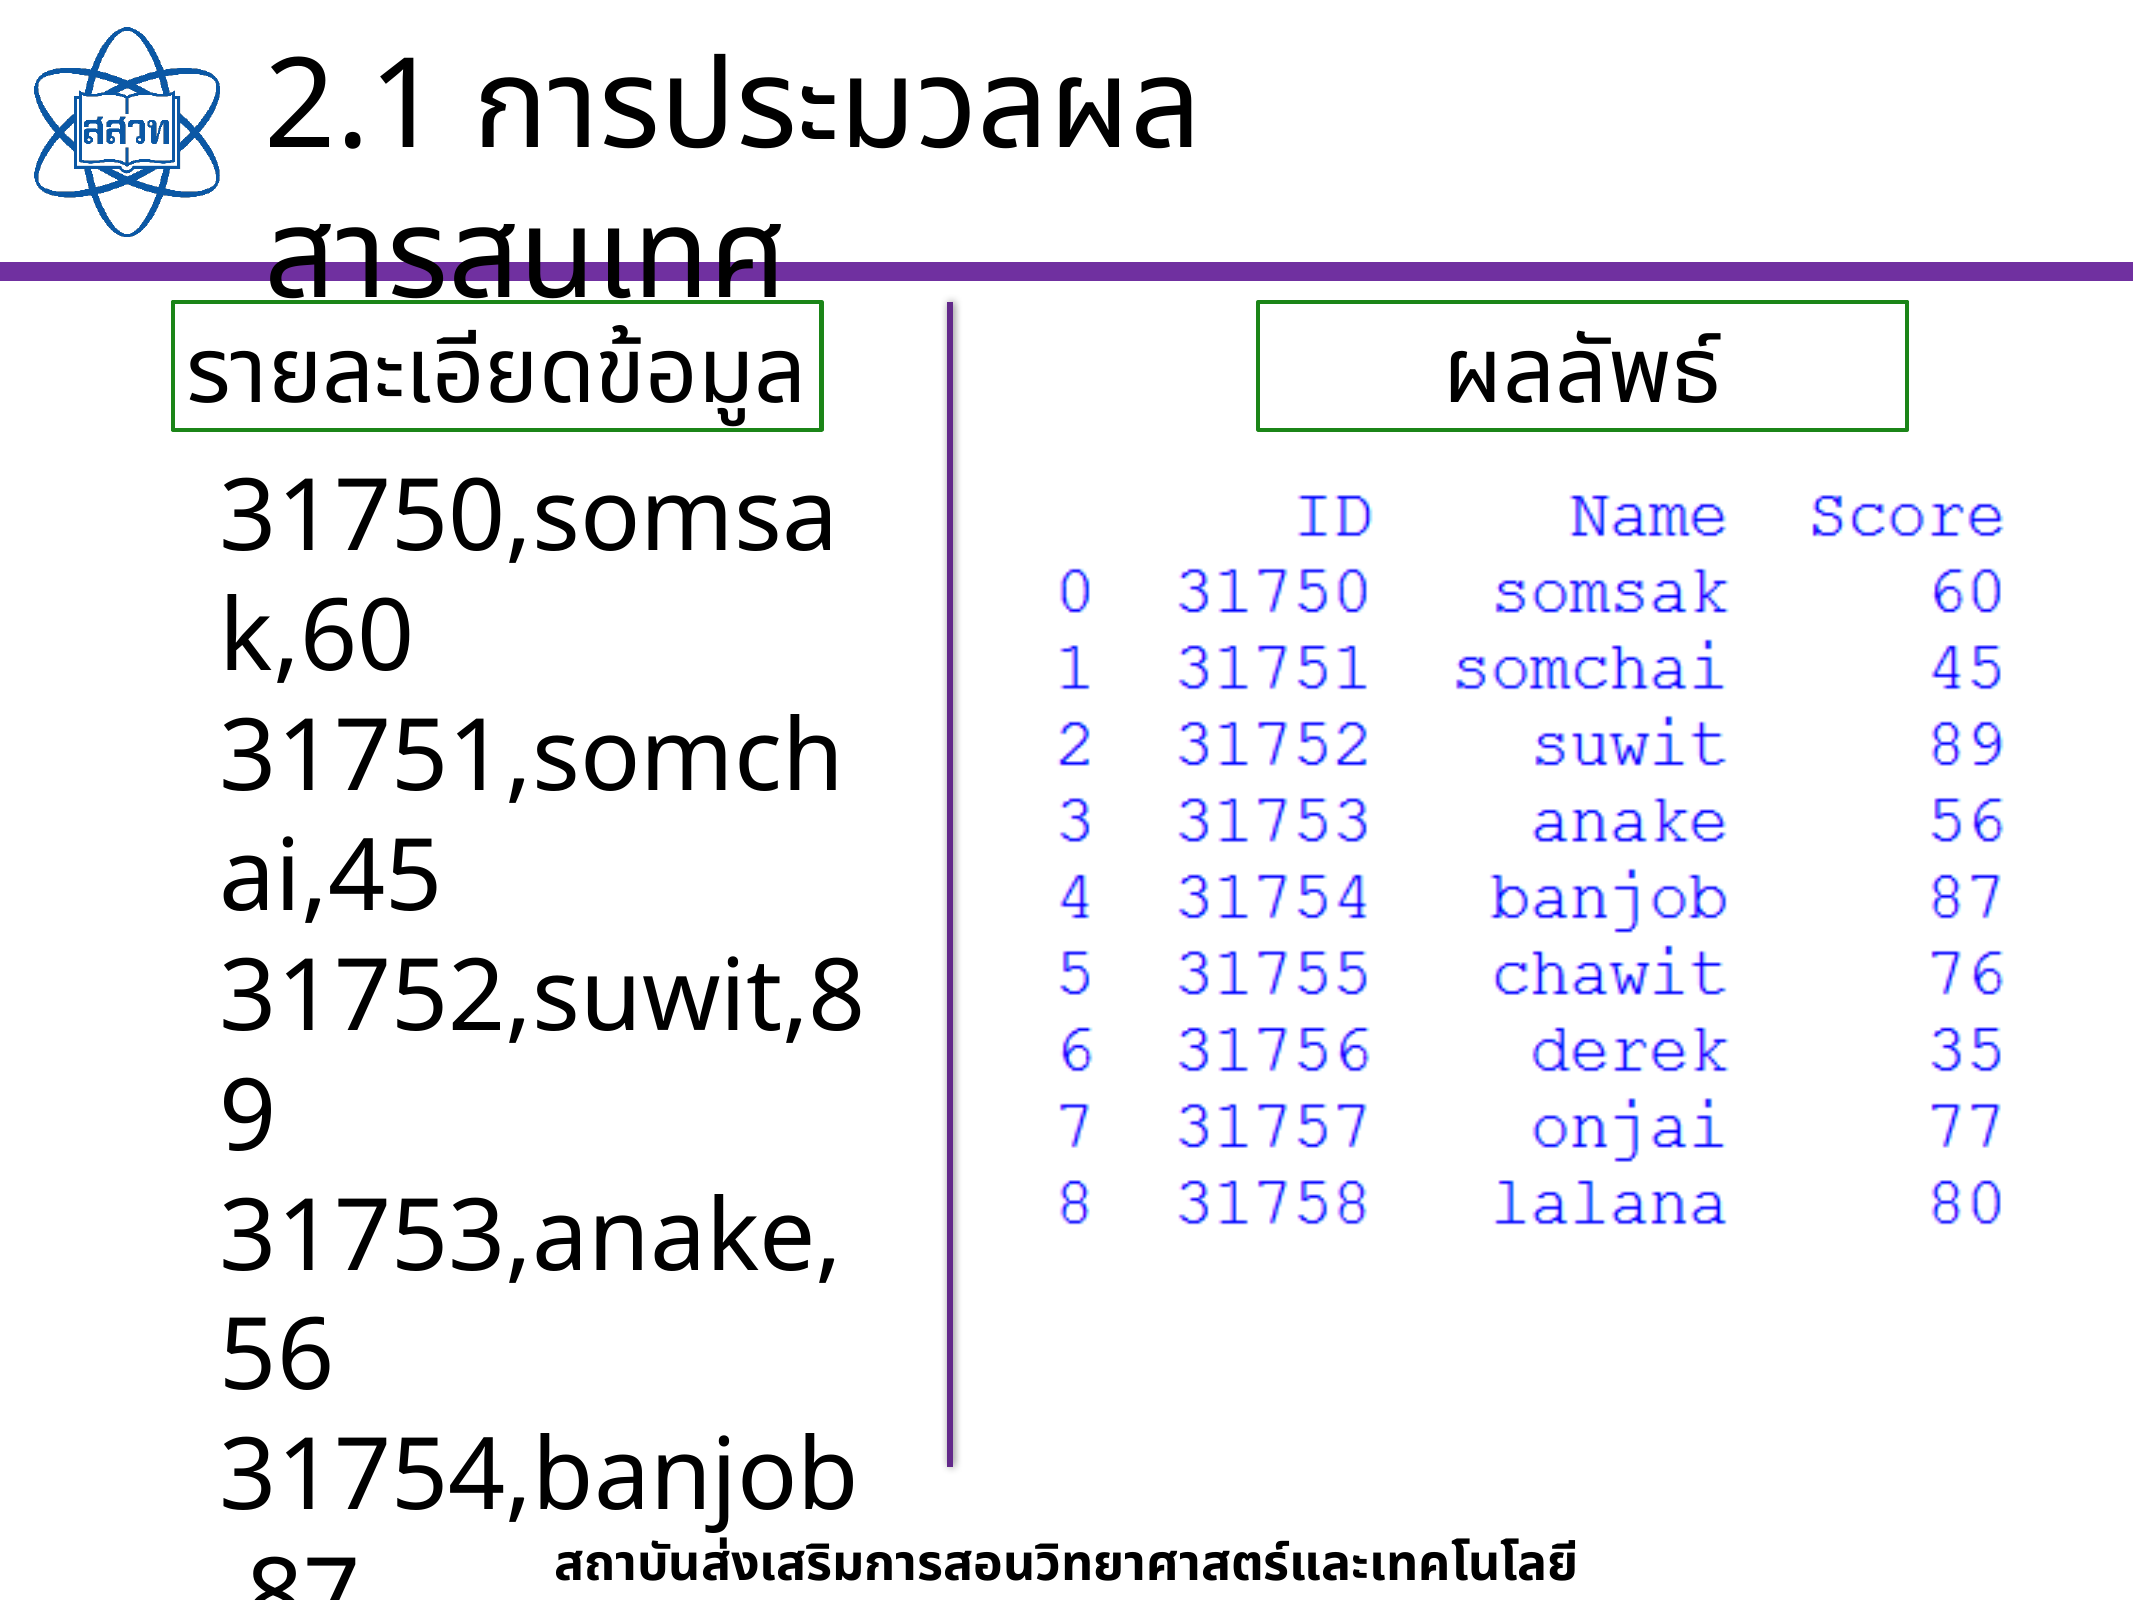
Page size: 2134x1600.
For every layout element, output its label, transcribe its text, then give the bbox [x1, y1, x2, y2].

text_box 2.1 การประมวลผลสารสนเทศ [256, 88, 1347, 257]
text_box ผลลัพธ์ [1258, 301, 1908, 430]
picture [1052, 460, 2066, 1230]
picture [33, 27, 220, 237]
text_box สถาบันส่งเสริมการสอนวิทยาศาสตร์และเทคโนโลยี [0, 1522, 2134, 1589]
text_box รายละเอียดข้อมูล [172, 301, 822, 430]
text_box 31750,somsak,60 31751,somchai,45 31752,suwit,89 31753,anake,56 31754,banjob,87 31755,chawit,76 31756,derek,35 31757,onjai,77 31758,lalana,80 [205, 443, 896, 1522]
